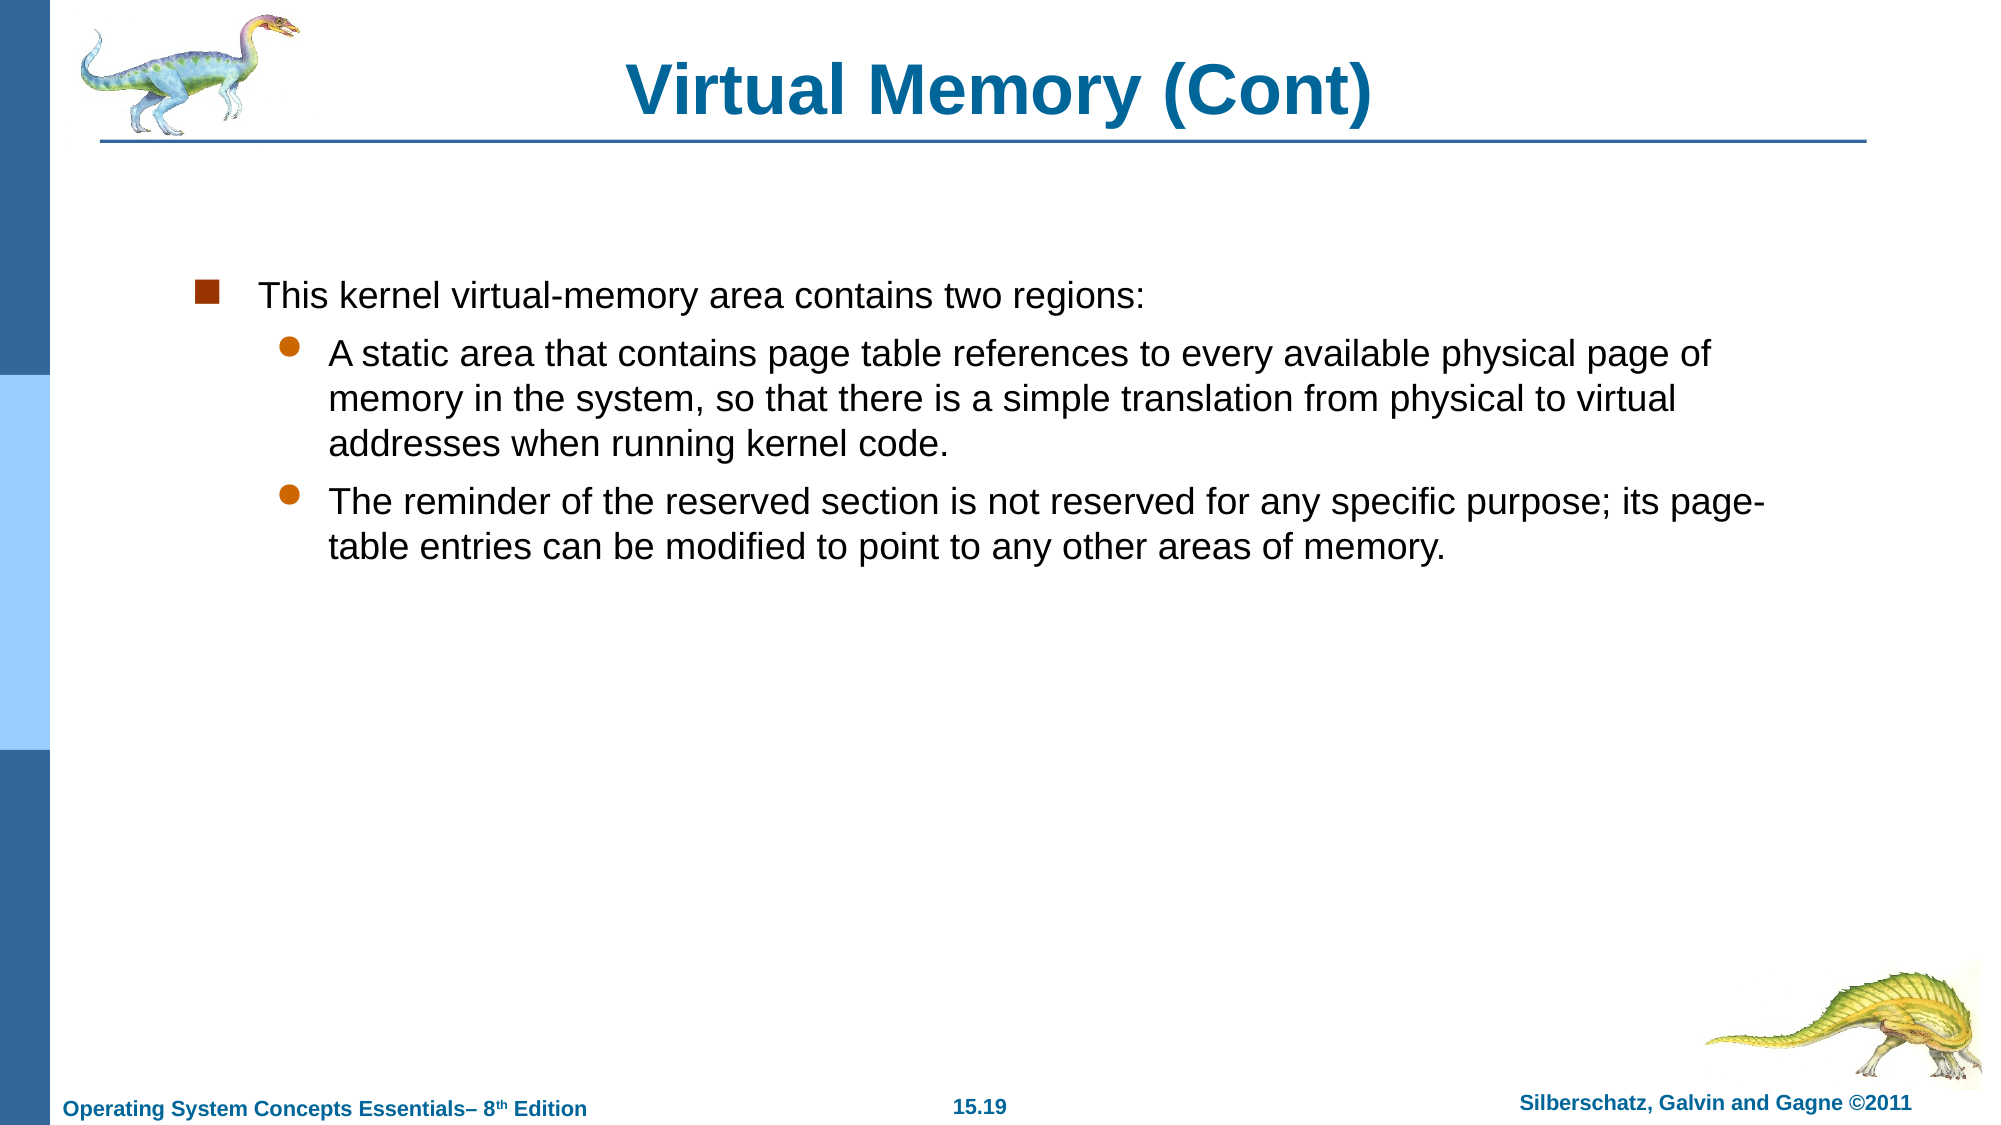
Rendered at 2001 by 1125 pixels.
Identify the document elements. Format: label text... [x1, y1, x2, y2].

title Virtual Memory (Cont) [99, 45, 1900, 141]
picture [62, 0, 324, 149]
list This kernel virtual-memory area contains two regions: A static area that contains page table references to every available physical page of memory in the system, so that there is a simple translation from physical to virtual addresses when running kernel code. The reminder of the reserved section is not reserved for any specific purpose; its page-table entries can be modified to point to any other areas of memory. [176, 202, 1854, 946]
picture [1700, 959, 1982, 1090]
